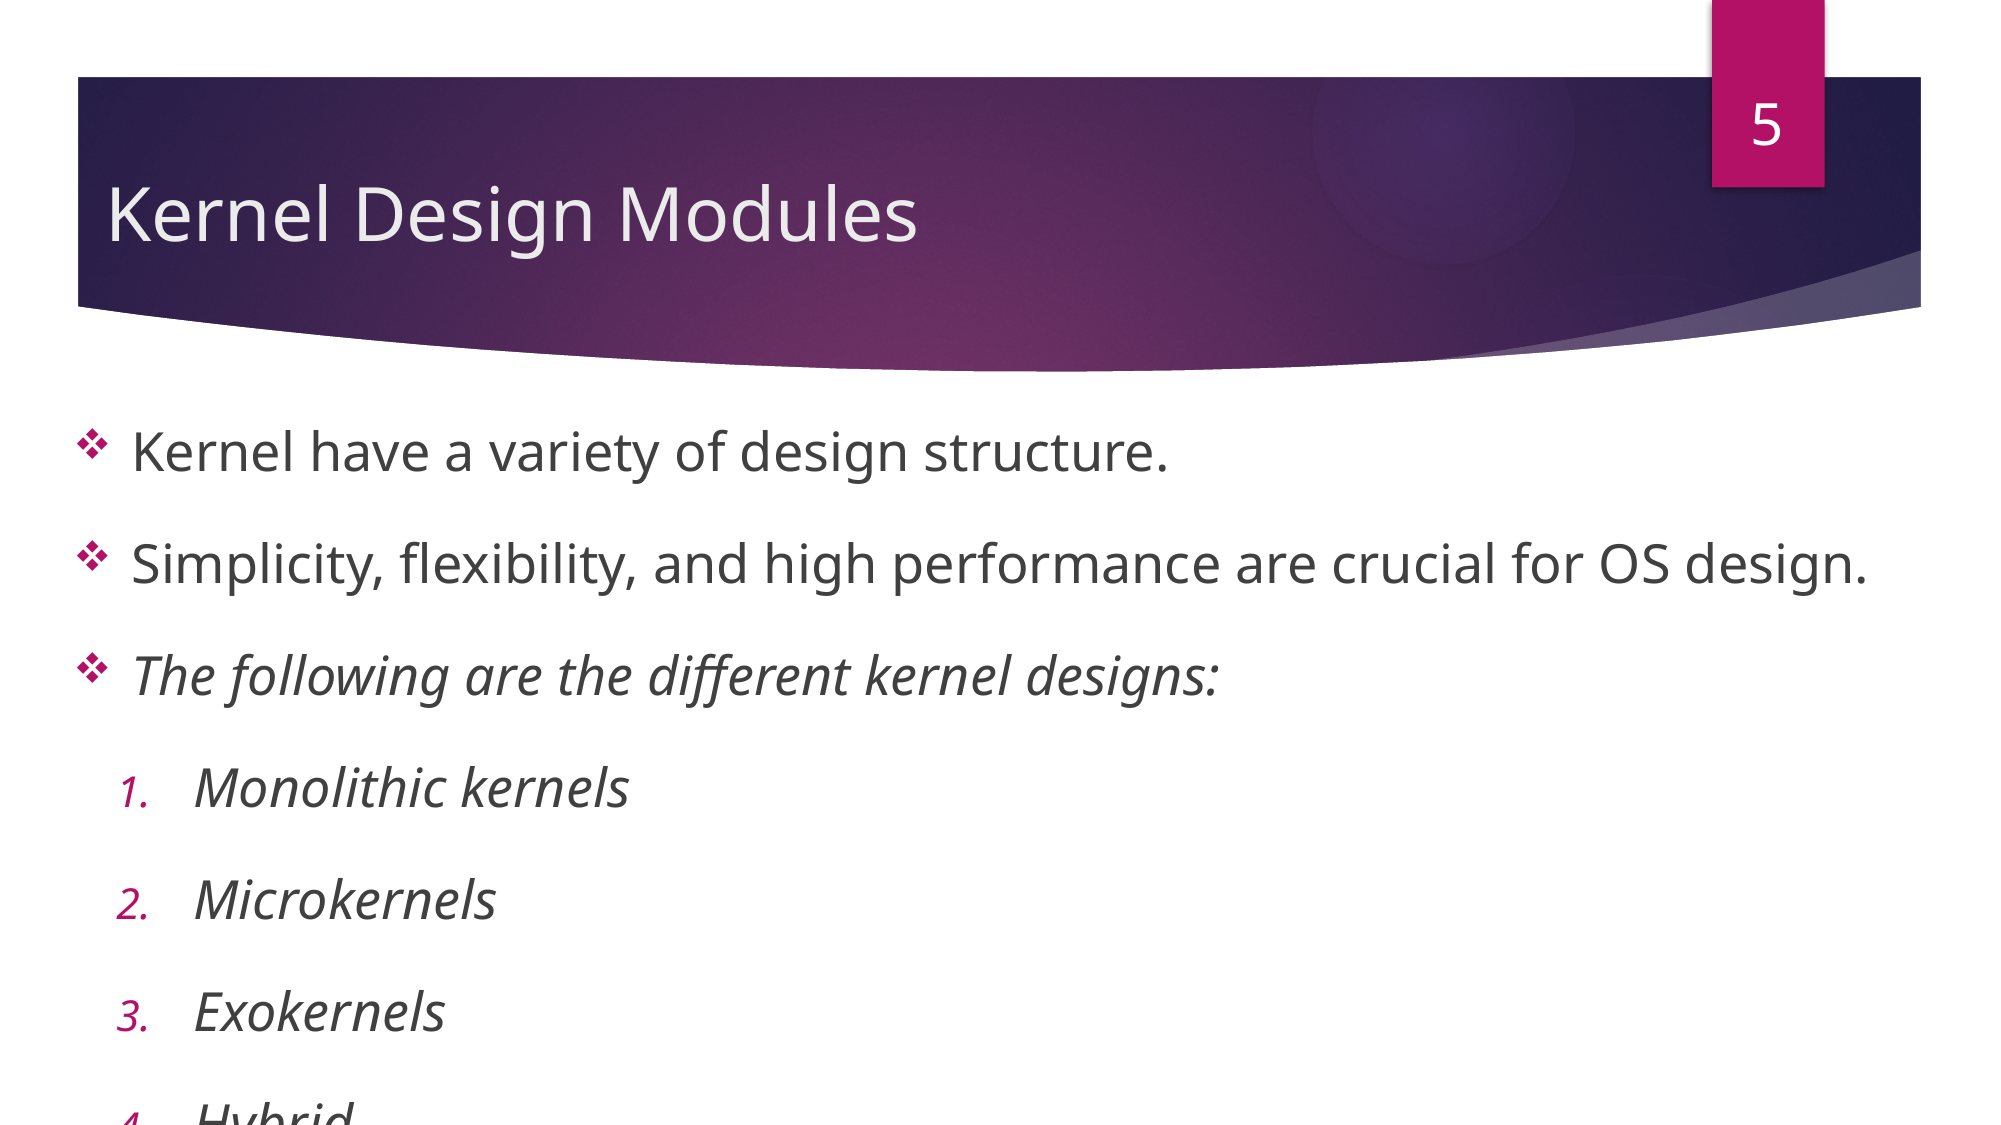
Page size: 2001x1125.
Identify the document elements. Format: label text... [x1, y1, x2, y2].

list Kernel have a variety of design structure. Simplicity, flexibility, and high performance are crucial for OS design. The following are the different kernel designs: Monolithic kernels Microkernels Exokernels Hybrid [58, 377, 1925, 1125]
title Kernel Design Modules [90, 75, 1858, 348]
slide_number 5 [1698, 48, 1836, 175]
